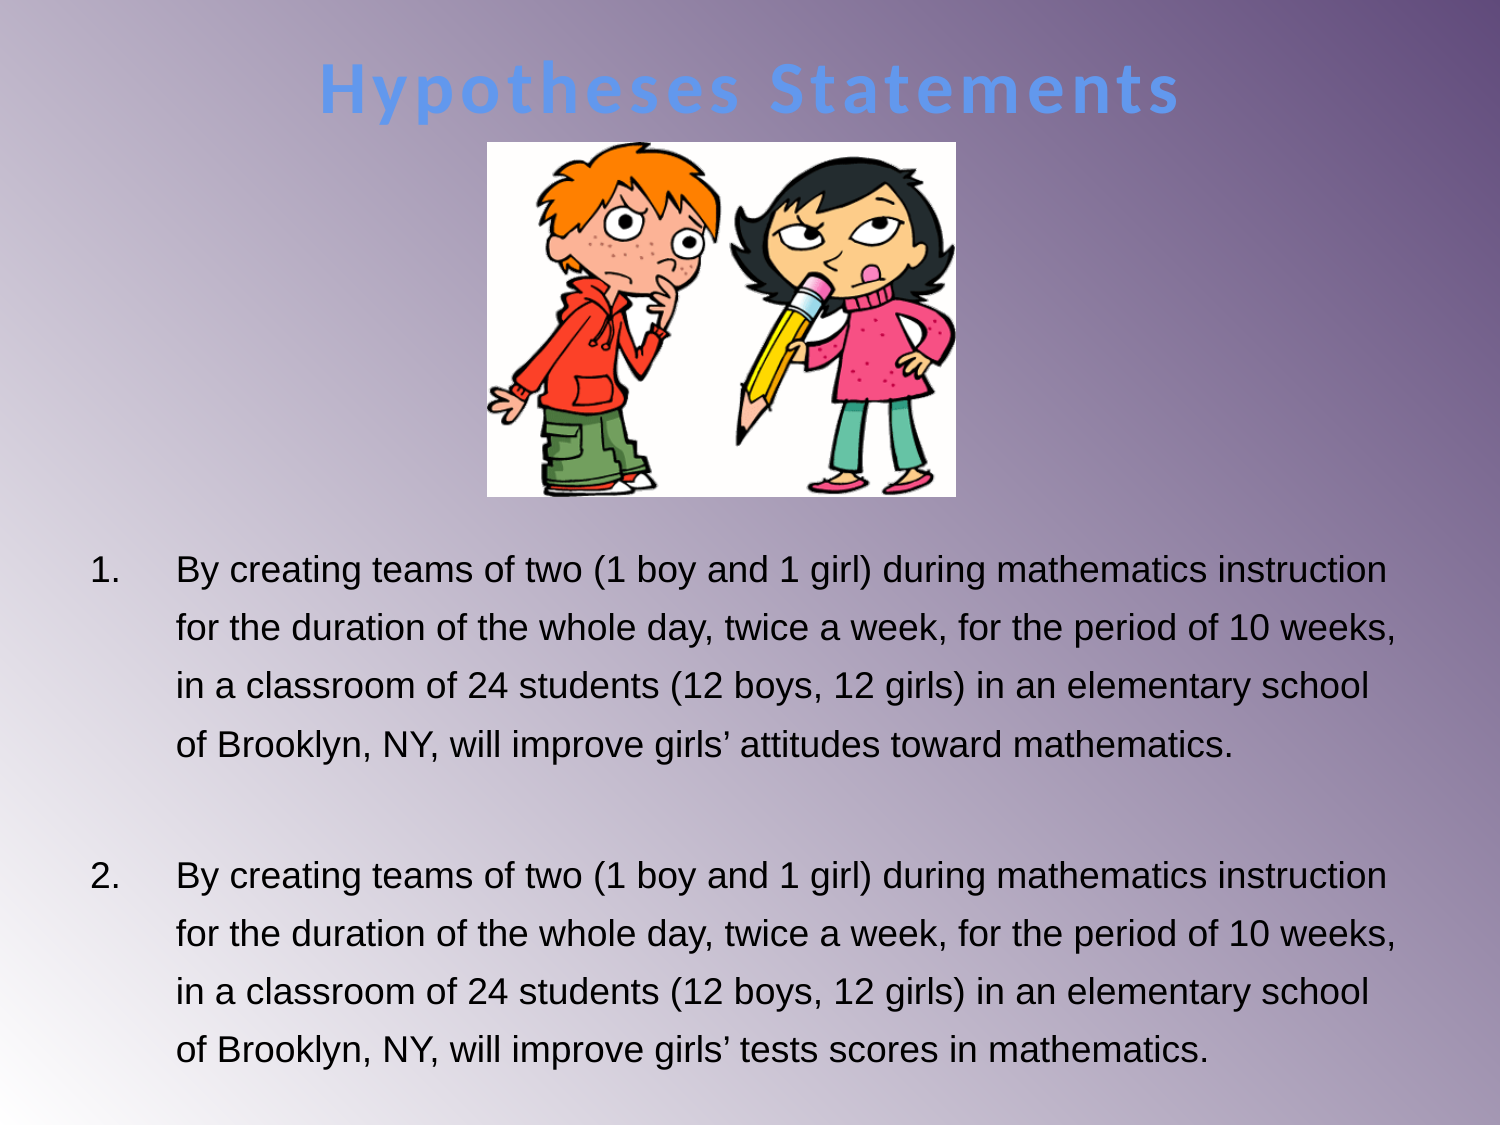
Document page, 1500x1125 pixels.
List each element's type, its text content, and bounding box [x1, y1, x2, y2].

title Hypotheses Statements [75, 24, 1425, 143]
picture [486, 142, 956, 498]
list By creating teams of two (1 boy and 1 girl) during mathematics instruction for the duration of the whole day, twice a week, for the period of 10 weeks, in a classroom of 24 students (12 boys, 12 girls) in an elementary school of Brooklyn, NY, will improve girls’ attitudes toward mathematics. By creating teams of two (1 boy and 1 girl) during mathematics instruction for the duration of the whole day, twice a week, for the period of 10 weeks, in a classroom of 24 students (12 boys, 12 girls) in an elementary school of Brooklyn, NY, will improve girls’ tests scores in mathematics. [75, 524, 1425, 1091]
